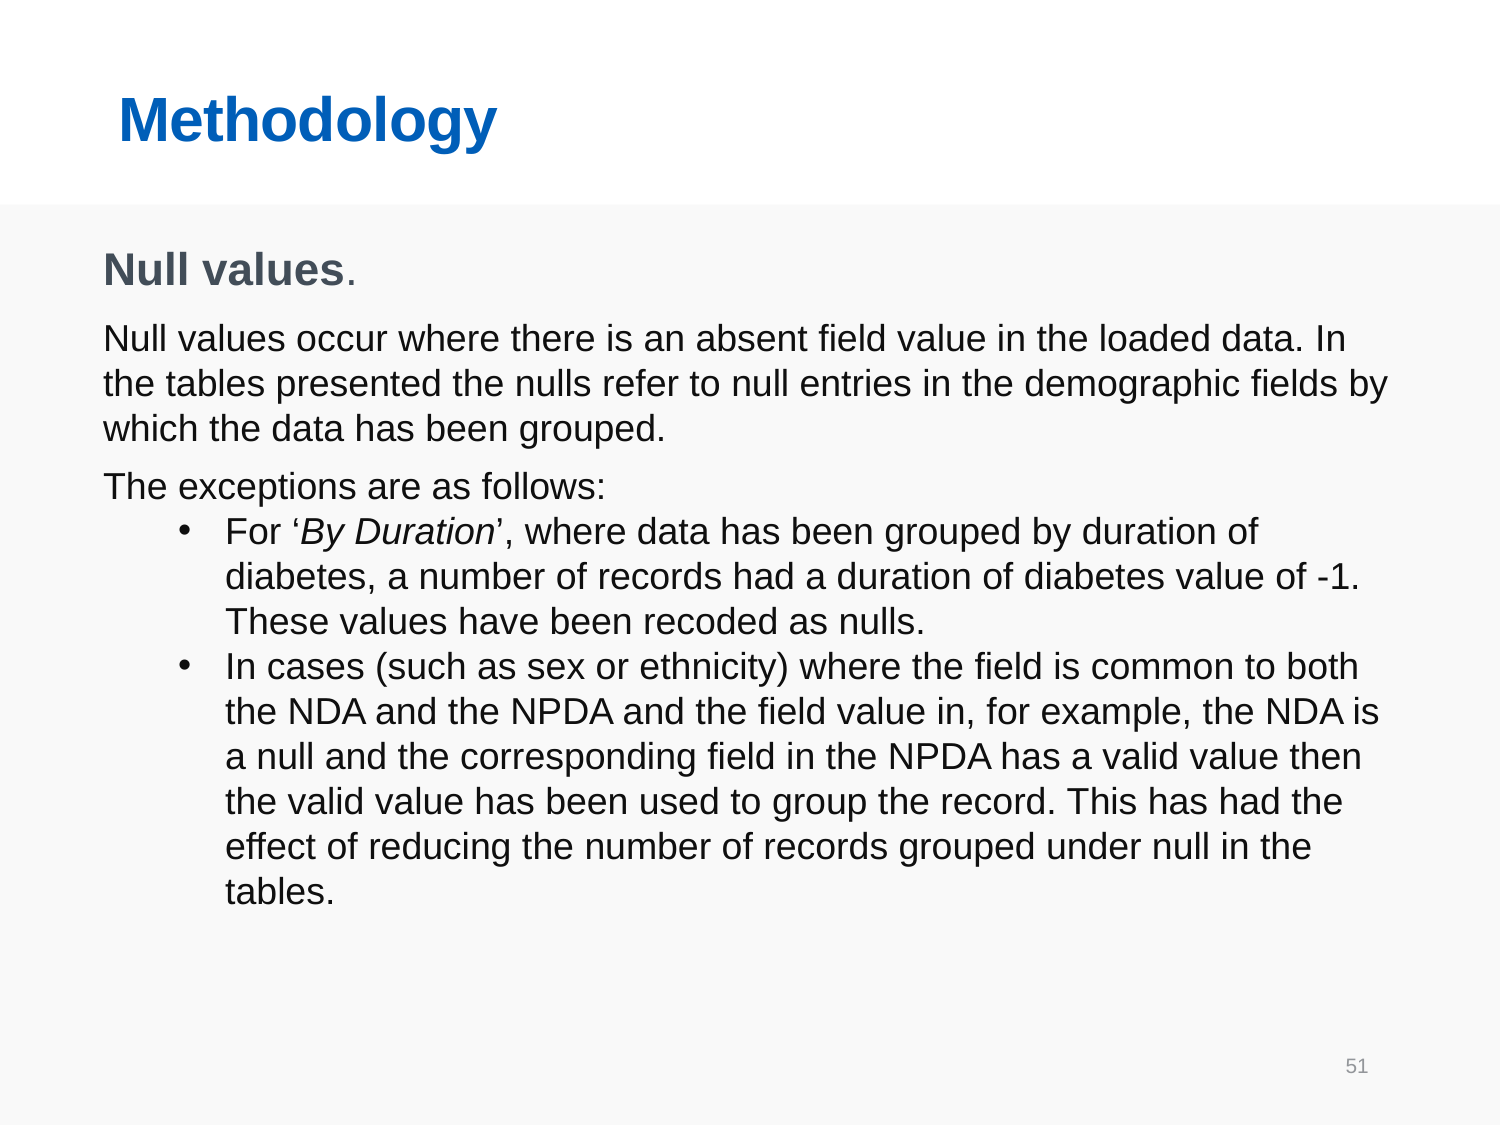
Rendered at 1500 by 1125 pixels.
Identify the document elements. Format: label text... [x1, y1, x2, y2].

title Methodology [118, 78, 1371, 195]
text_box Null values. Null values occur where there is an absent field value in the loaded data. In the tables presented the nulls refer to null entries in the demographic fields by which the data has been grouped. The exceptions are as follows: For ‘By Duration’, where data has been grouped by duration of diabetes, a number of records had a duration of diabetes value of -1. These values have been recoded as nulls. In cases (such as sex or ethnicity) where the field is common to both the NDA and the NPDA and the field value in, for example, the NDA is a null and the corresponding field in the NPDA has a valid value then the valid value has been used to group the record. This has had the effect of reducing the number of records grouped under null in the tables. [88, 231, 1412, 919]
slide_number 51 [1033, 1035, 1384, 1095]
